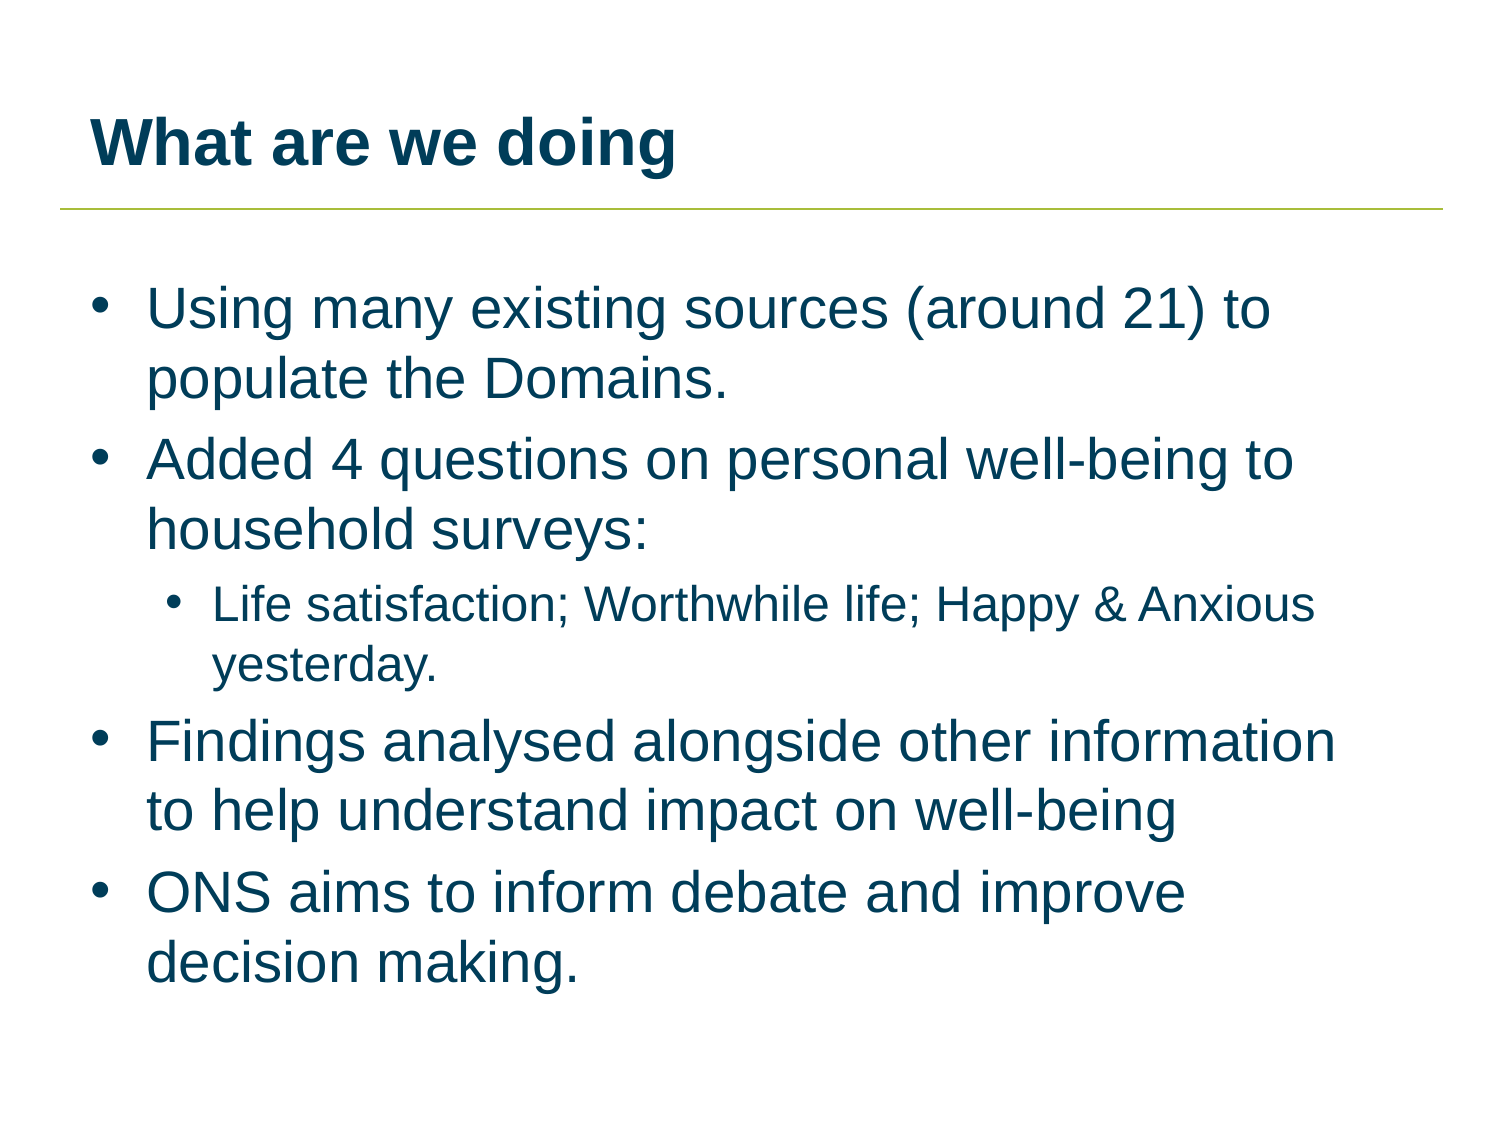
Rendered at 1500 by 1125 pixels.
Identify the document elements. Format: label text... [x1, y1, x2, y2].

title What are we doing [75, 45, 1425, 233]
list Using many existing sources (around 21) to populate the Domains. Added 4 questions on personal well-being to household surveys: Life satisfaction; Worthwhile life; Happy & Anxious yesterday. Findings analysed alongside other information to help understand impact on well-being ONS aims to inform debate and improve decision making. [75, 262, 1388, 1005]
